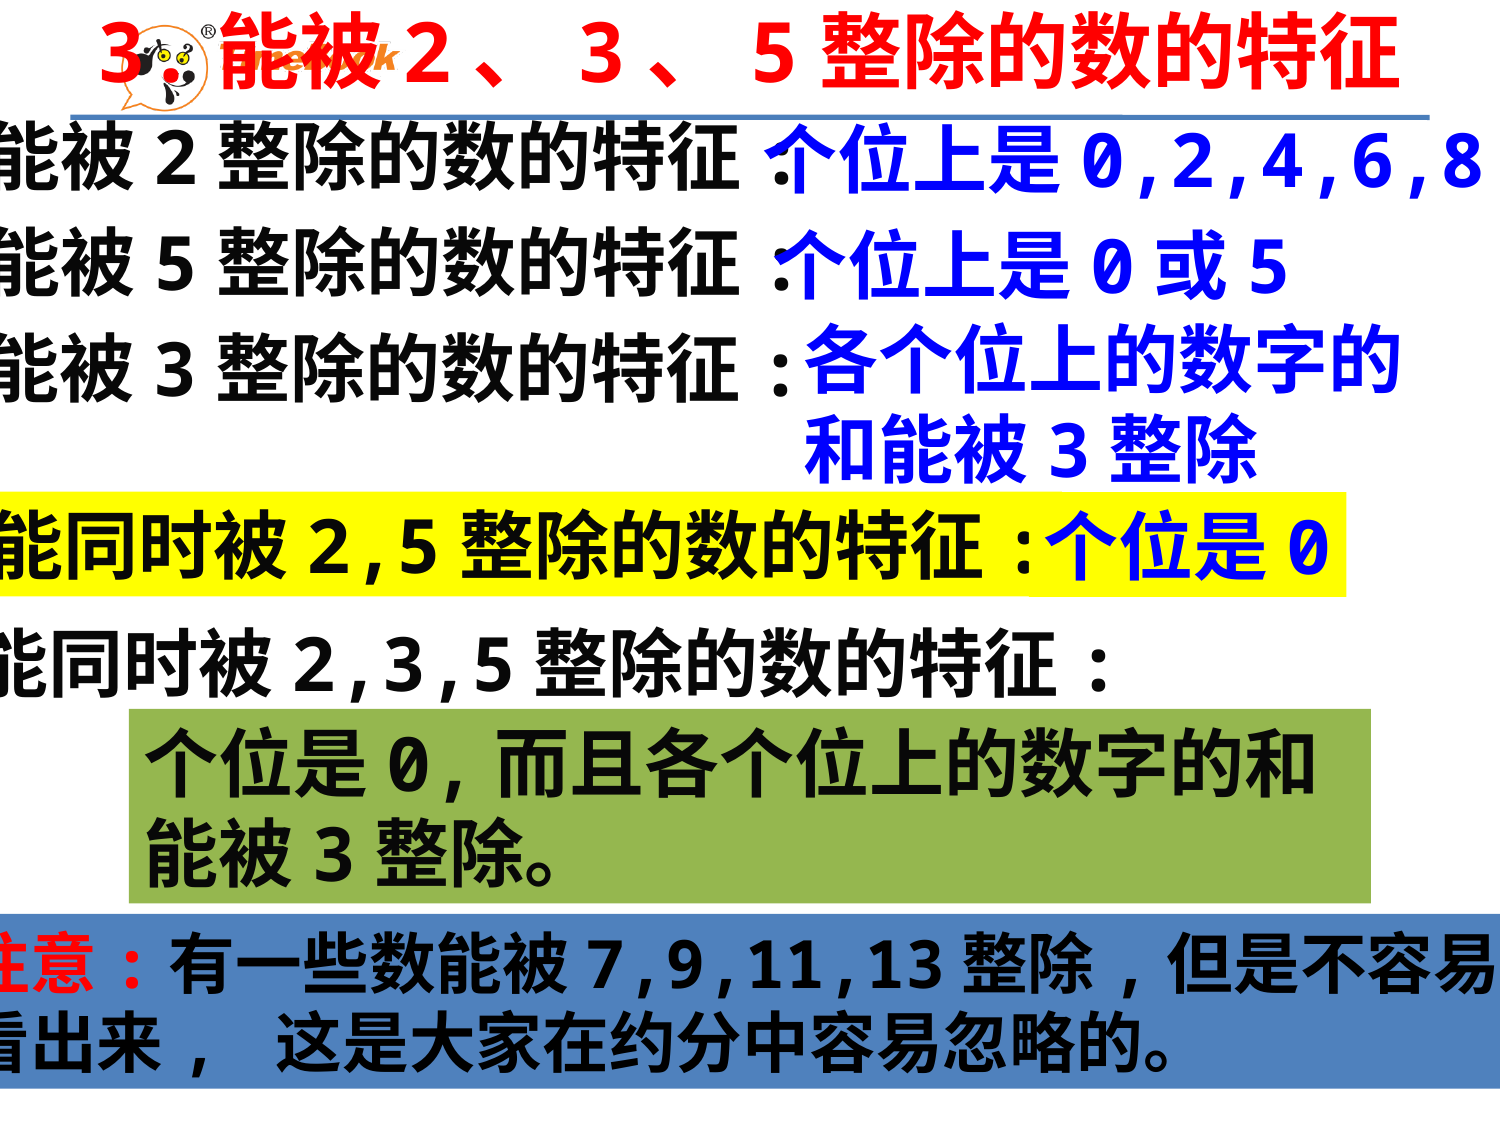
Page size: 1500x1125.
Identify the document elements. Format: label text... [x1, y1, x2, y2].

text_box 能同时被2,3,5整除的数的特征: [0, 609, 1137, 715]
text_box 个位上是0或5 [757, 210, 1307, 316]
text_box 个位是0 [1028, 492, 1347, 597]
text_box 个位上是0,2,4,6,8 [747, 104, 1500, 210]
text_box 能被2整除的数的特征: [0, 101, 820, 207]
text_box 注意:有一些数能被7,9,11,13整除,但是不容易 看出来, 这是大家在约分中容易忽略的。 [0, 913, 1500, 1089]
text_box 能被3整除的数的特征: [0, 314, 788, 419]
text_box 3.能被2、3、5整除的数的特征 [81, 0, 1417, 104]
text_box 各个位上的数字的 和能被3整除 [788, 304, 1418, 500]
text_box 个位是0,而且各个位上的数字的和能被3整除。 [128, 708, 1371, 904]
text_box 能同时被2,5整除的数的特征: [0, 491, 1062, 597]
text_box 能被5整除的数的特征: [0, 207, 757, 313]
